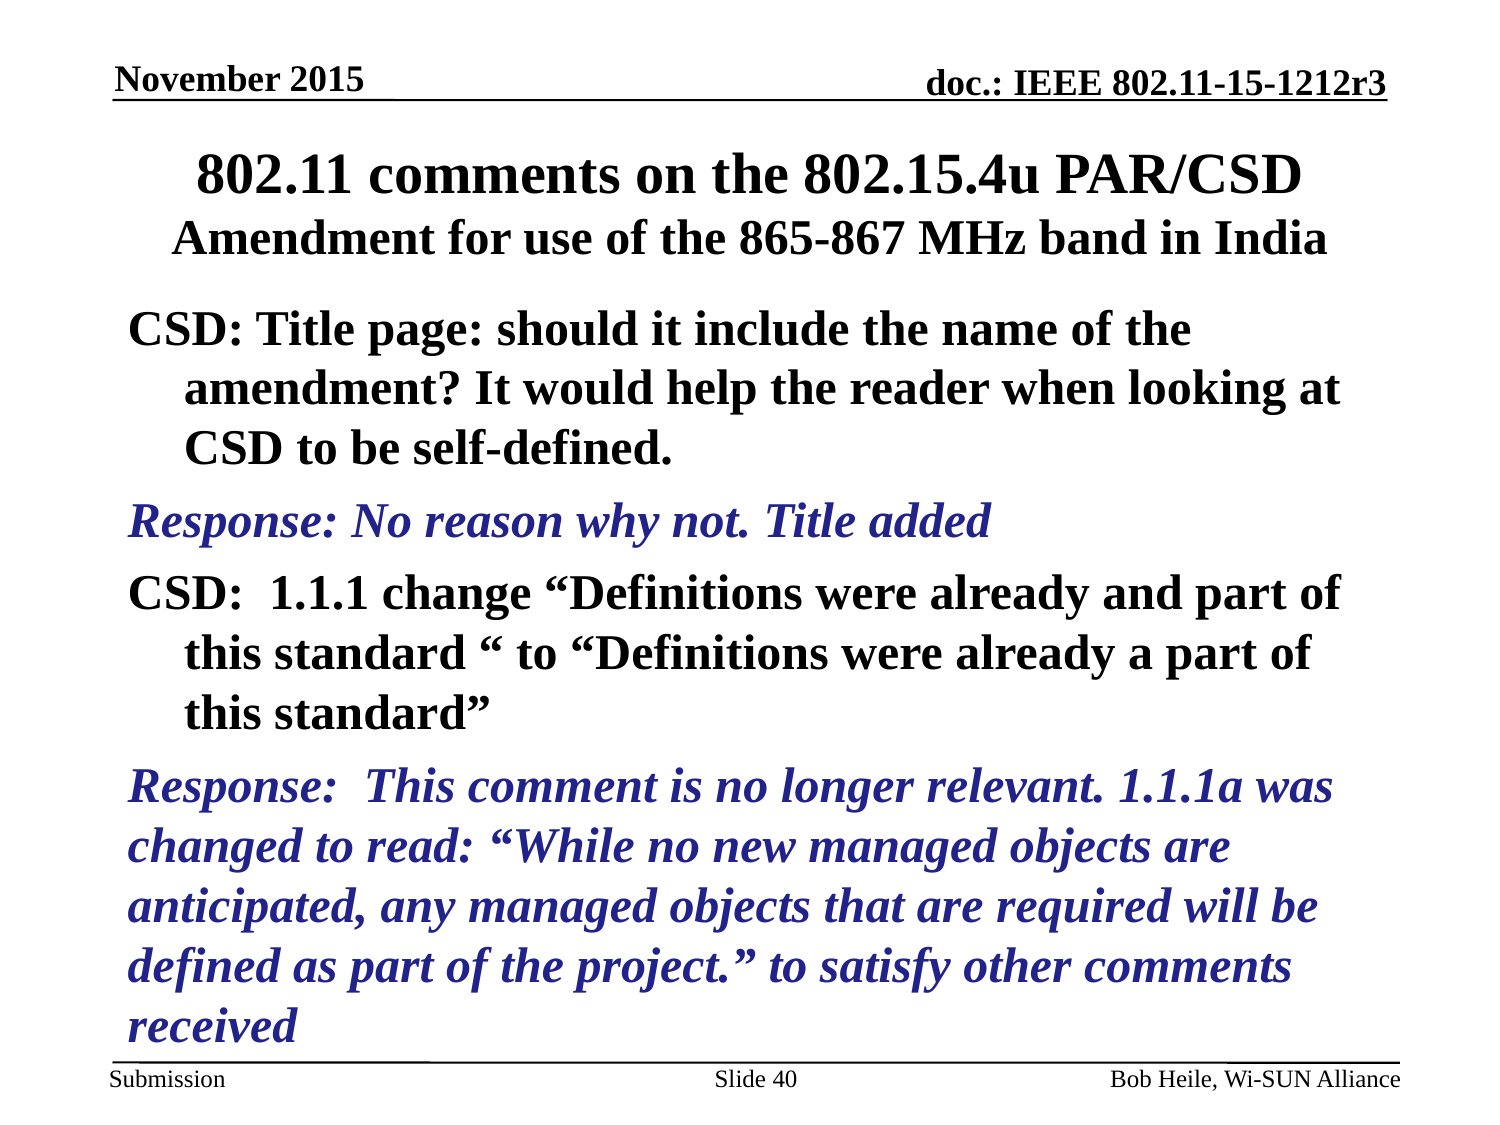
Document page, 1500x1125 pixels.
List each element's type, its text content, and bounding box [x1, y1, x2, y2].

title 802.11 comments on the 802.15.4u PAR/CSD Amendment for use of the 865-867 MHz band in India [112, 112, 1388, 287]
slide_number Slide 40 [712, 1061, 800, 1123]
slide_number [114, 54, 423, 100]
list CSD: Title page: should it include the name of the amendment? It would help the reader when looking at CSD to be self-defined. Response: No reason why not. Title added CSD: 1.1.1 change “Definitions were already and part of this standard “ to “Definitions were already a part of this standard” Response: This comment is no longer relevant. 1.1.1a was changed to read: “While no new managed objects are anticipated, any managed objects that are required will be defined as part of the project.” to satisfy other comments received [112, 287, 1388, 963]
footer Bob Heile, Wi-SUN Alliance [878, 1061, 1402, 1093]
